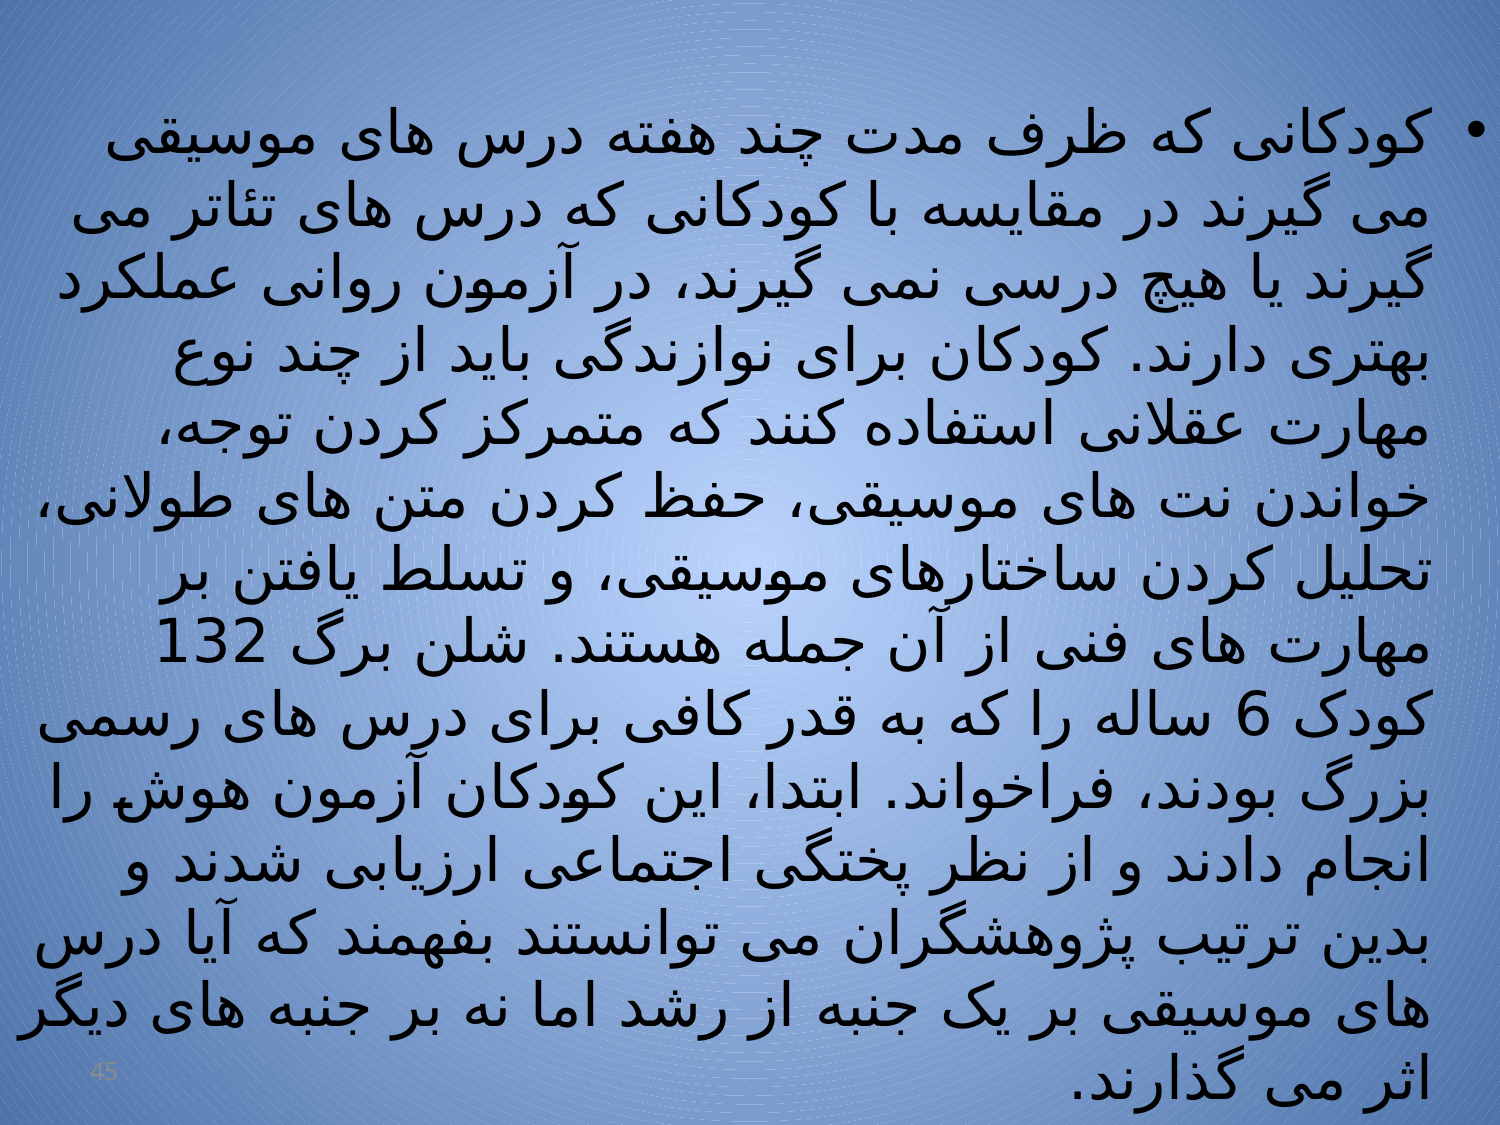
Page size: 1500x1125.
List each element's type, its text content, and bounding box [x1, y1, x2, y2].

slide_number 45 [75, 1042, 425, 1103]
list کودکانی که ظرف مدت چند هفته درس های موسیقی می گیرند در مقایسه با کودکانی که درس های تئاتر می گیرند یا هیچ درسی نمی گیرند، در آزمون روانی عملکرد بهتری دارند. کودکان برای نوازندگی باید از چند نوع مهارت عقلانی استفاده کنند که متمرکز کردن توجه، خواندن نت های موسیقی، حفظ کردن متن های طولانی، تحلیل کردن ساختارهای موسیقی، و تسلط یافتن بر مهارت های فنی از آن جمله هستند. شلن برگ 132 کودک 6 ساله را که به قدر کافی برای درس های رسمی بزرگ بودند، فراخواند. ابتدا، این کودکان آزمون هوش را انجام دادند و از نظر پختگی اجتماعی ارزیابی شدند و بدین ترتیب پژوهشگران می توانستند بفهمند که آیا درس های موسیقی بر یک جنبه از رشد اما نه بر جنبه های دیگر اثر می گذارند. [0, 0, 1500, 1125]
